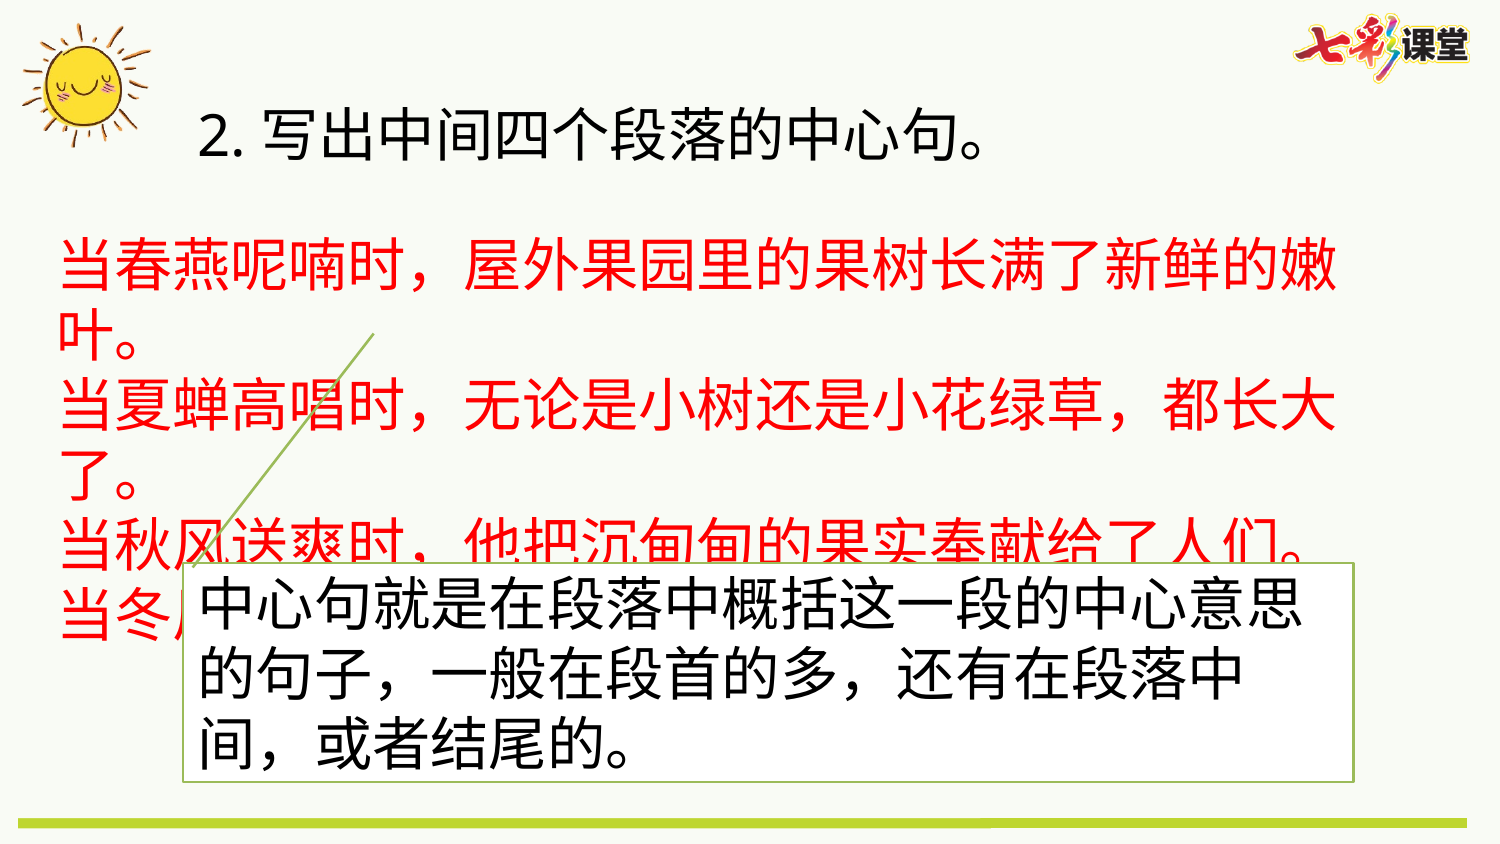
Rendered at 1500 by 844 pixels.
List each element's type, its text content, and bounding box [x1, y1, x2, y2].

text_box 中心句就是在段落中概括这一段的中心意思的句子，一般在段首的多，还有在段落中间，或者结尾的。 [182, 332, 1355, 783]
picture [1291, 9, 1472, 87]
picture [0, 0, 173, 172]
text_box 当春燕呢喃时，屋外果园里的果树长满了新鲜的嫩叶。 当夏蝉高唱时，无论是小树还是小花绿草，都长大了。 当秋风送爽时，他把沉甸甸的果实奉献给了人们。 当冬风来临时，这位姑娘总是保持沉默。 [41, 220, 1440, 656]
picture [18, 771, 1467, 844]
text_box 2.写出中间四个段落的中心句。 [182, 91, 1152, 176]
